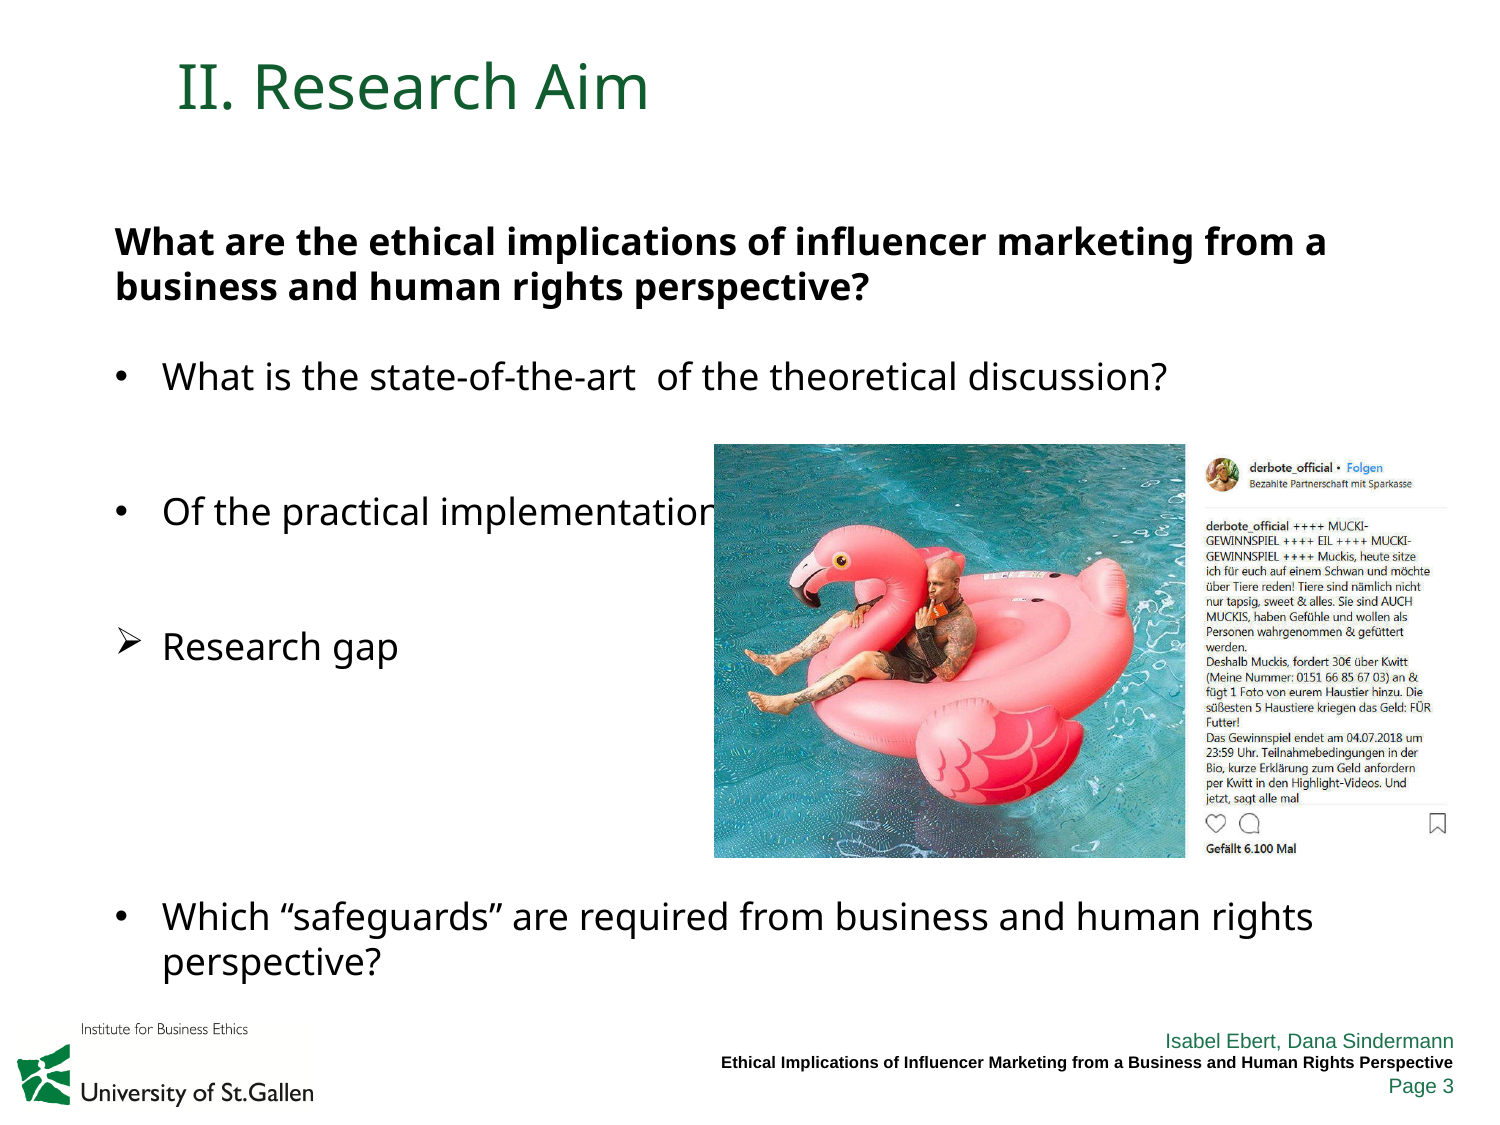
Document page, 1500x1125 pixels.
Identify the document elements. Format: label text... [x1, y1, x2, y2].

picture [17, 1023, 100, 1107]
text_box What are the ethical implications of influencer marketing from a business and human rights perspective? What is the state-of-the-art of the theoretical discussion? Of the practical implementation? Research gap Which “safeguards” are required from business and human rights perspective? [100, 165, 1473, 1125]
picture [714, 444, 1448, 859]
title II. Research Aim [177, 47, 1477, 213]
